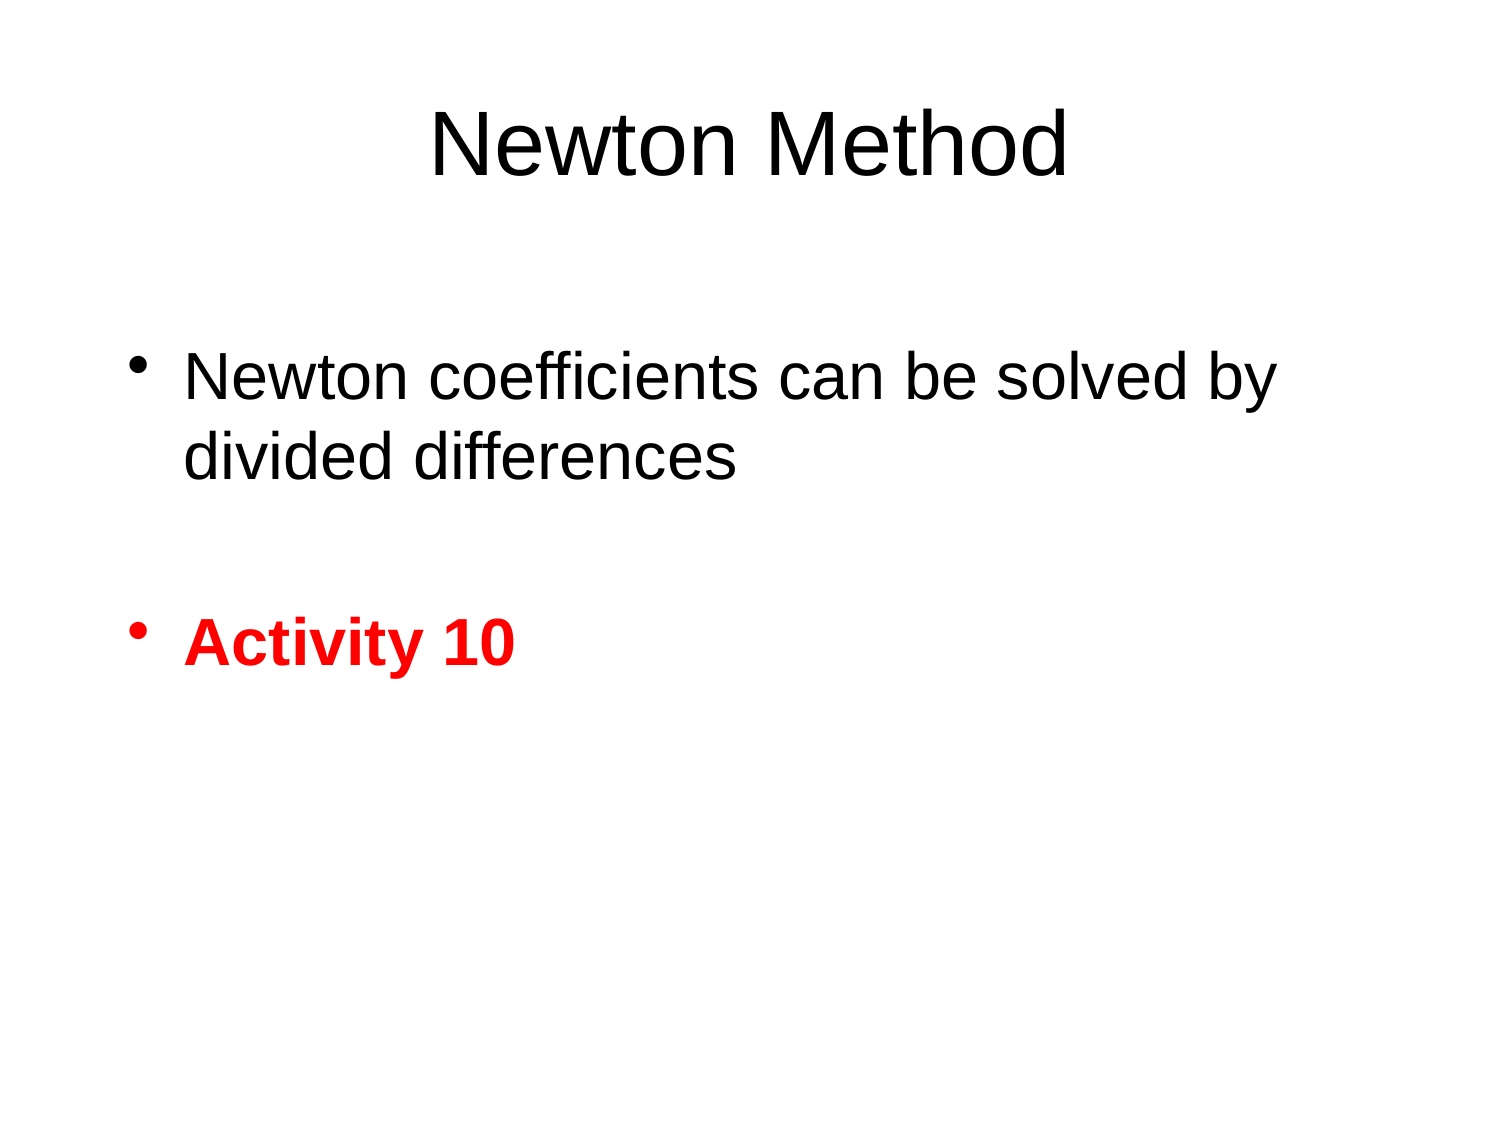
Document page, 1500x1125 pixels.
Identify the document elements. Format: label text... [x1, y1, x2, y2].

title Newton Method [74, 44, 1426, 233]
list Newton coefficients can be solved by divided differences Activity 10 [112, 324, 1388, 888]
